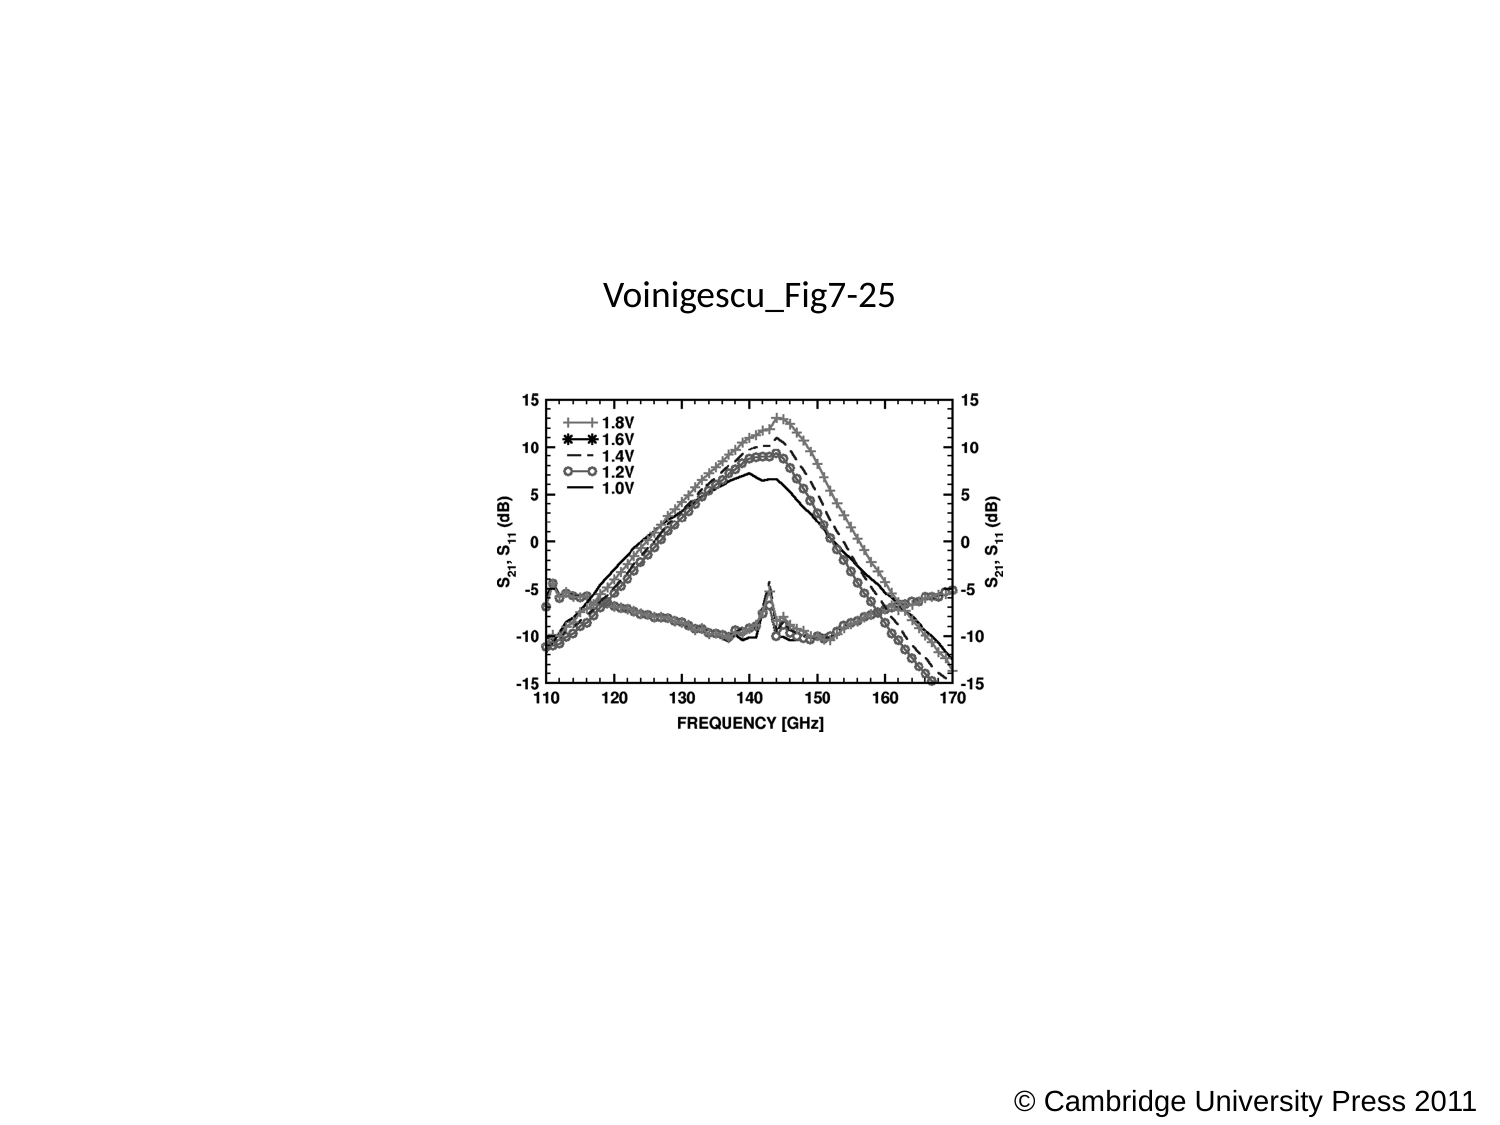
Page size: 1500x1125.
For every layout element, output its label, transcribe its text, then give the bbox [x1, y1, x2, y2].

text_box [496, 262, 1004, 732]
text_box © Cambridge University Press 2011 [907, 1074, 1493, 1125]
